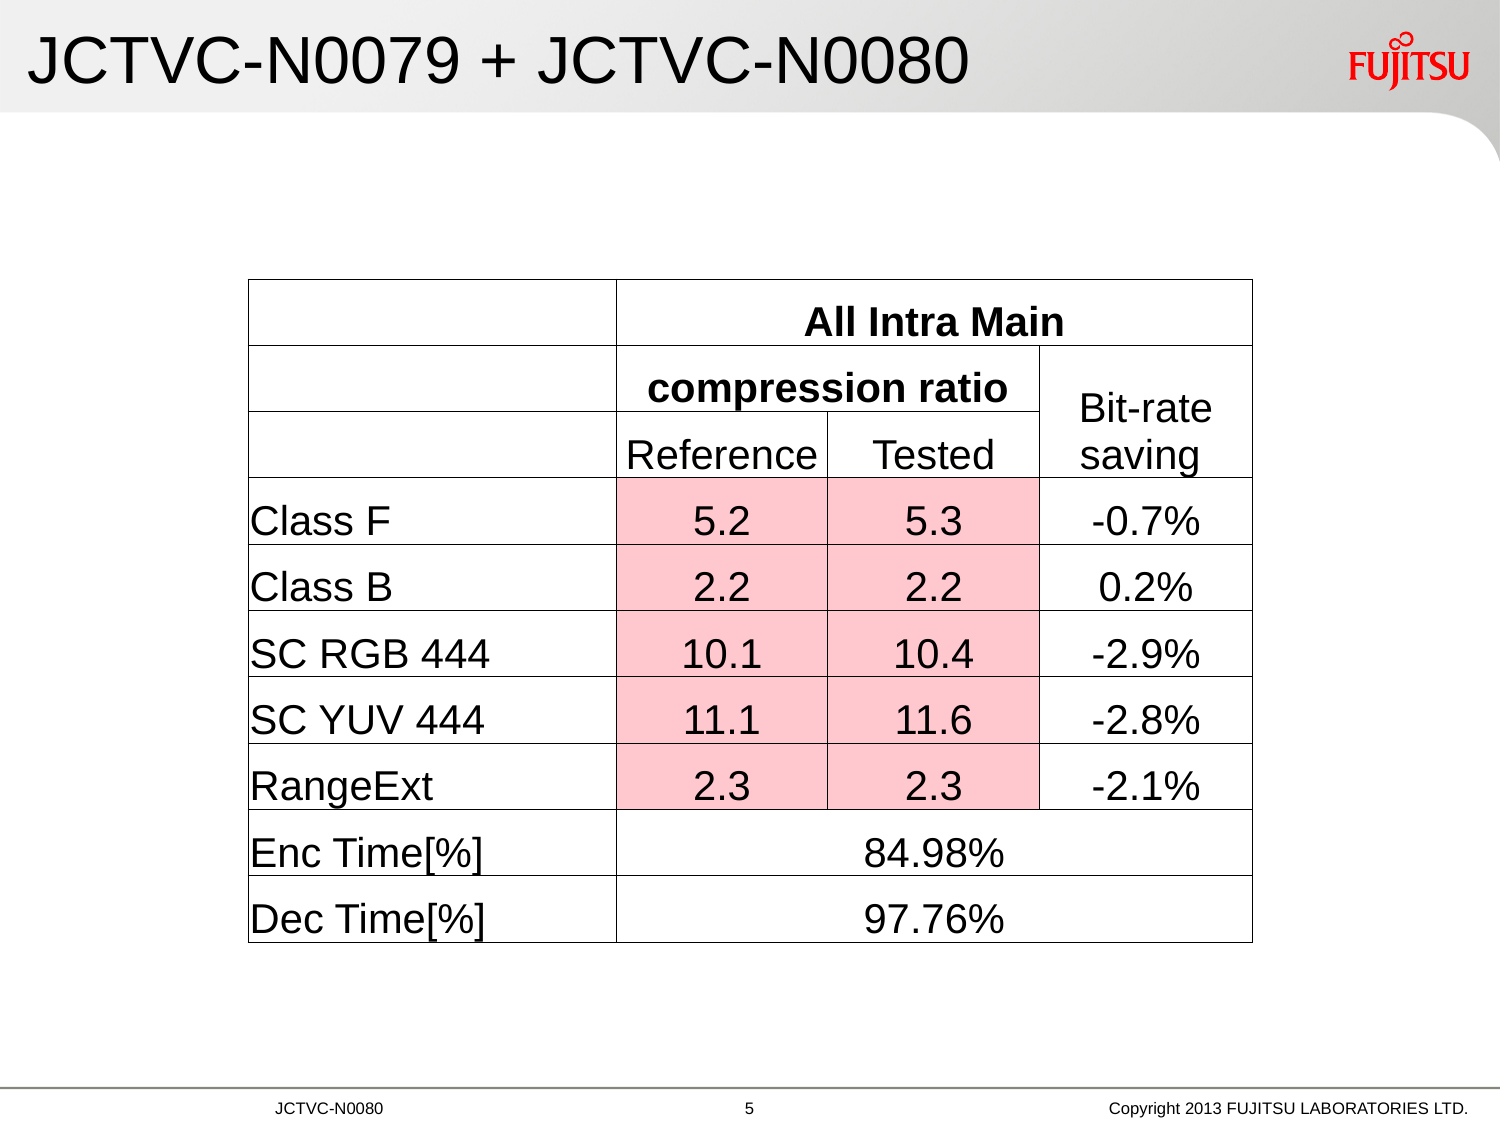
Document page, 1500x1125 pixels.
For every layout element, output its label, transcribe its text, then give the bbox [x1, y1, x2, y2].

table_cell 84.98% [617, 810, 1252, 875]
table_cell 5.3 [828, 478, 1039, 544]
table_cell 10.4 [828, 611, 1039, 676]
title JCTVC-N0079 + JCTVC-N0080 [27, 0, 1317, 114]
table_cell 97.76% [617, 876, 1252, 942]
table_cell RangeExt [249, 744, 616, 809]
table_cell Enc Time[%] [249, 810, 616, 875]
table_cell 2.3 [828, 744, 1039, 809]
table_header [249, 280, 616, 345]
table_cell -0.7% [1040, 478, 1252, 544]
table_cell 2.3 [617, 744, 827, 809]
table_cell SC YUV 444 [249, 677, 616, 743]
table_cell -2.8% [1040, 677, 1252, 743]
table_cell [249, 412, 616, 477]
table_cell [249, 346, 616, 411]
table_cell 0.2% [1040, 545, 1252, 610]
picture [0, 0, 1500, 176]
table_cell 11.6 [828, 677, 1039, 743]
slide_number 4 [705, 1091, 794, 1125]
table_cell Tested [828, 412, 1039, 477]
table_cell Reference [617, 412, 827, 477]
table_cell -2.1% [1040, 744, 1252, 809]
table_cell 11.1 [617, 677, 827, 743]
table_cell 10.1 [617, 611, 827, 676]
table_header All Intra Main [617, 280, 1252, 345]
table_cell 2.2 [617, 545, 827, 610]
table_cell compression ratio [617, 346, 1039, 411]
table_cell Class B [249, 545, 616, 610]
table_cell Bit-rate saving [1040, 346, 1252, 477]
footer Copyright 2013 FUJITSU LABORATORIES LTD. [809, 1091, 1470, 1125]
table_cell 5.2 [617, 478, 827, 544]
table_cell 2.2 [828, 545, 1039, 610]
table_cell SC RGB 444 [249, 611, 616, 676]
table_cell Dec Time[%] [249, 876, 616, 942]
table_cell -2.9% [1040, 611, 1252, 676]
table_cell Class F [249, 478, 616, 544]
